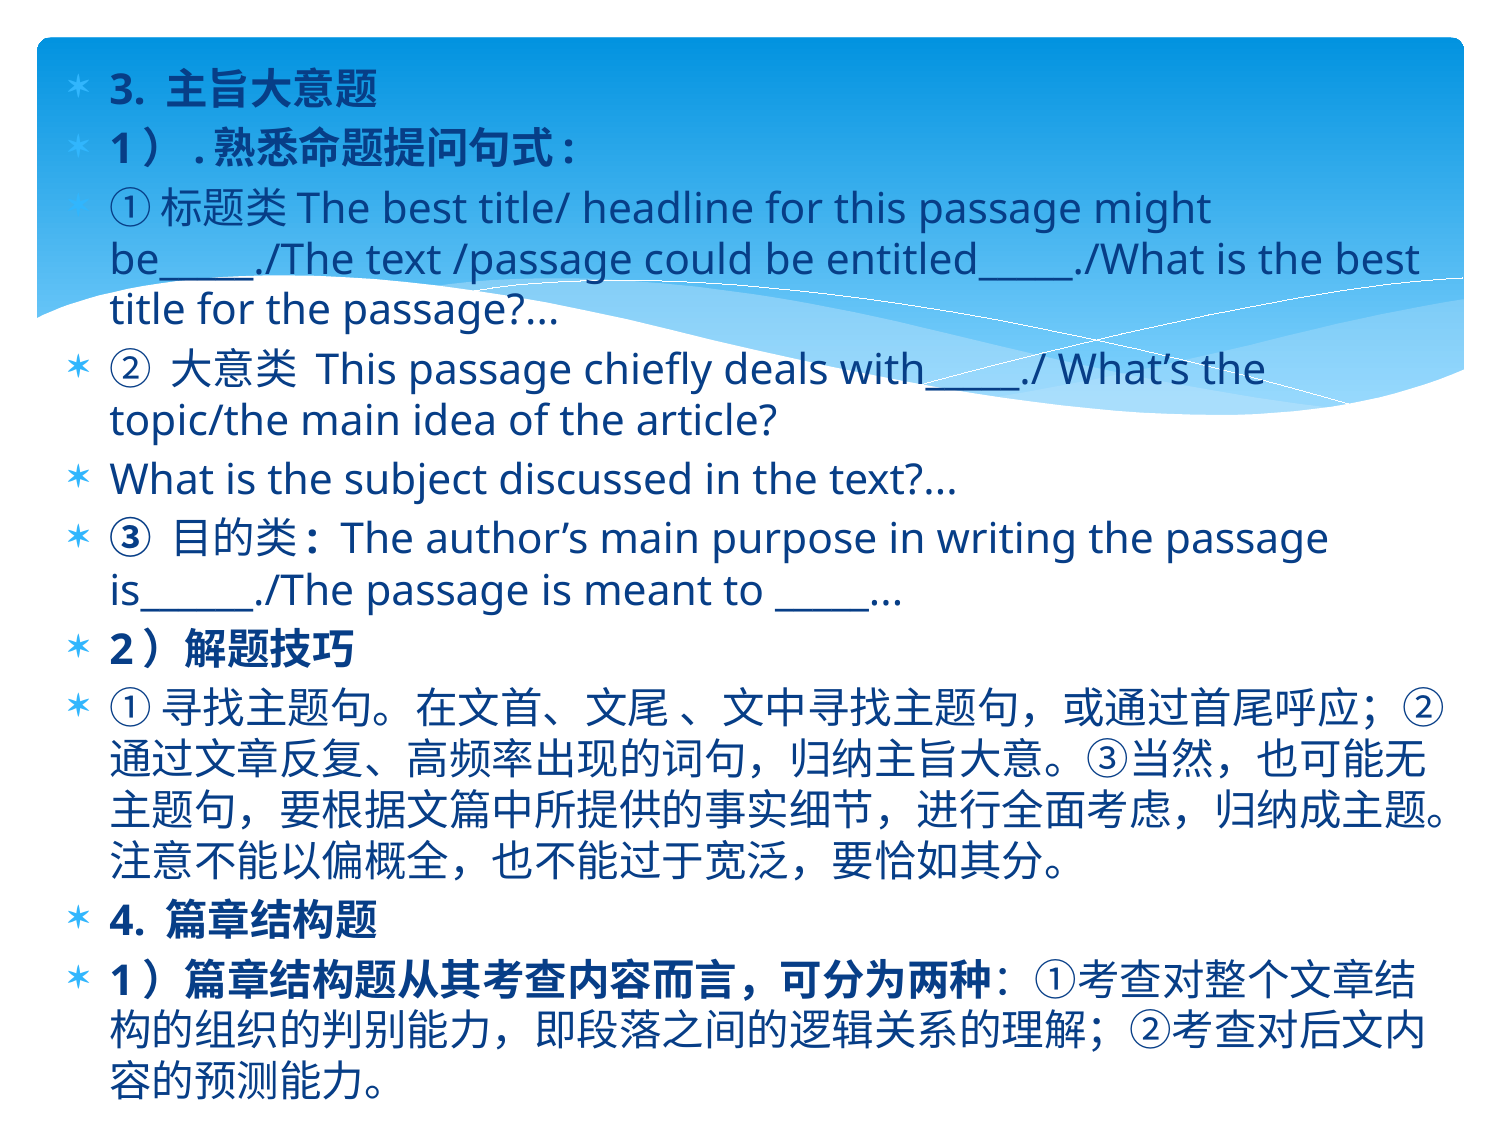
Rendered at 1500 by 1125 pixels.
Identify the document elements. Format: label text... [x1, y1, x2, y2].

list 3. 主旨大意题 1）.熟悉命题提问句式: ①标题类The best title/ headline for this passage might be_____./The text /passage could be entitled_____./What is the best title for the passage?... ② 大意类 This passage chiefly deals with_____./ What’s the topic/the main idea of the article? What is the subject discussed in the text?... ③ 目的类: The author’s main purpose in writing the passage is______./The passage is meant to _____... 2）解题技巧 ①寻找主题句。在文首、文尾 、文中寻找主题句，或通过首尾呼应；②通过文章反复、高频率出现的词句，归纳主旨大意。③当然，也可能无主题句，要根据文篇中所提供的事实细节，进行全面考虑，归纳成主题。注意不能以偏概全，也不能过于宽泛，要恰如其分。 4. 篇章结构题 1）篇章结构题从其考查内容而言，可分为两种：①考查对整个文章结构的组织的判别能力，即段落之间的逻辑关系的理解；②考查对后文内容的预测能力。 [53, 54, 1471, 1125]
